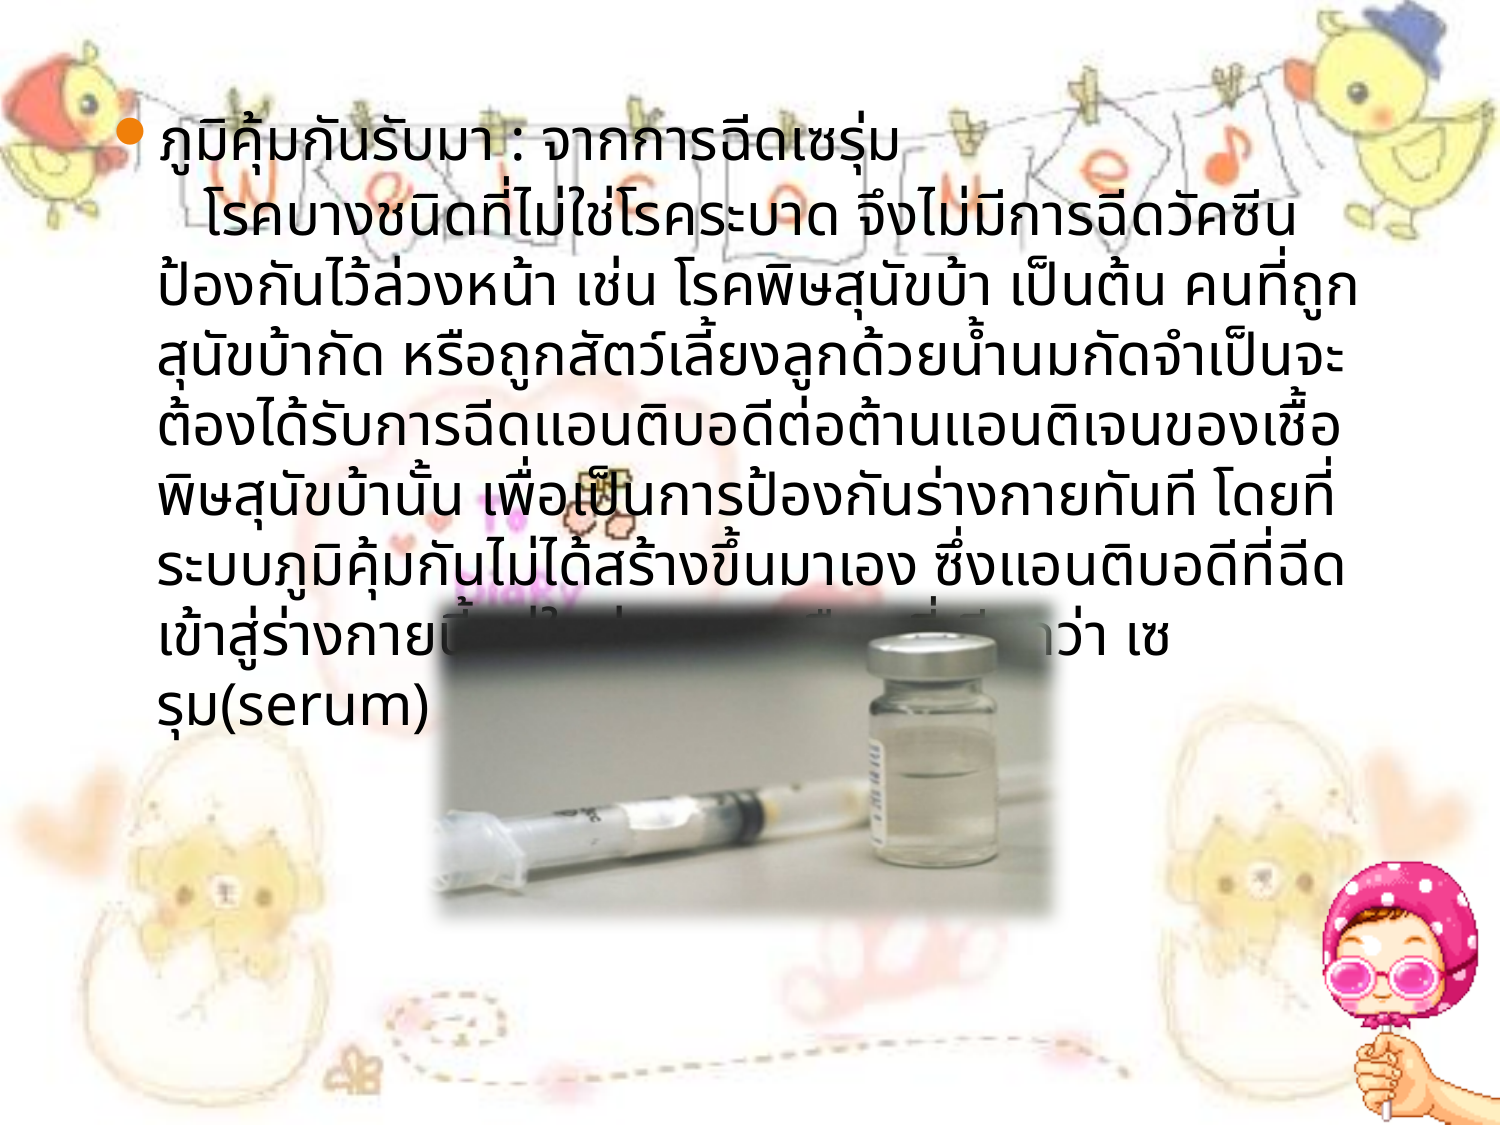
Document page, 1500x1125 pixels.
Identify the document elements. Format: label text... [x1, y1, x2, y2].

list ภูมิคุ้มกันรับมา : จากการฉีดเซรุ่ม โรคบางชนิดที่ไม่ใช่โรคระบาด จึงไม่มีการฉีดวัคซีนป้องกันไว้ล่วงหน้า เช่น โรคพิษสุนัขบ้า เป็นต้น คนที่ถูกสุนัขบ้ากัด หรือถูกสัตว์เลี้ยงลูกด้วยน้ำนมกัดจำเป็นจะต้องได้รับการฉีดแอนติบอดีต่อต้านแอนติเจนของเชื้อพิษสุนัขบ้านั้น เพื่อเป็นการป้องกันร่างกายทันที โดยที่ระบบภูมิคุ้มกันไม่ได้สร้างขึ้นมาเอง ซึ่งแอนติบอดีที่ฉีดเข้าสู่ร่างกายนี้อยู่ในส่วนของเลือดที่เรียกว่า เซรุม(serum) [82, 86, 1425, 774]
picture [0, 0, 1500, 1125]
